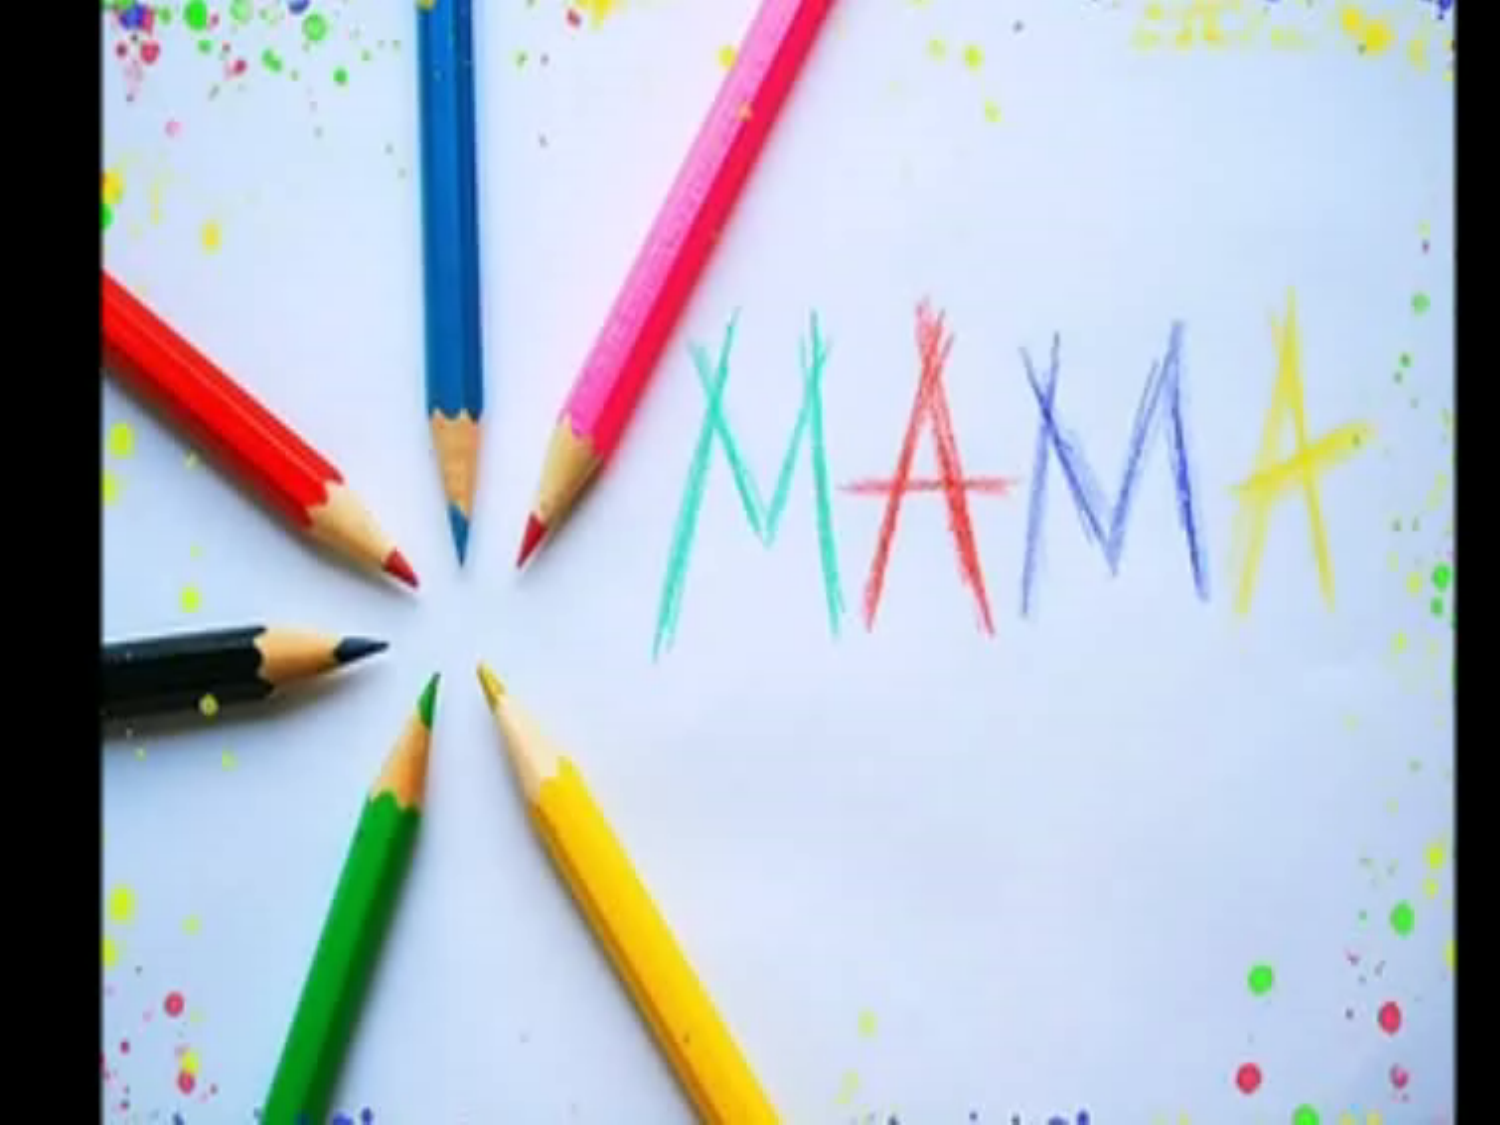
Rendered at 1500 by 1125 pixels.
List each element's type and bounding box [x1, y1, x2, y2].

list [0, 0, 1500, 1125]
